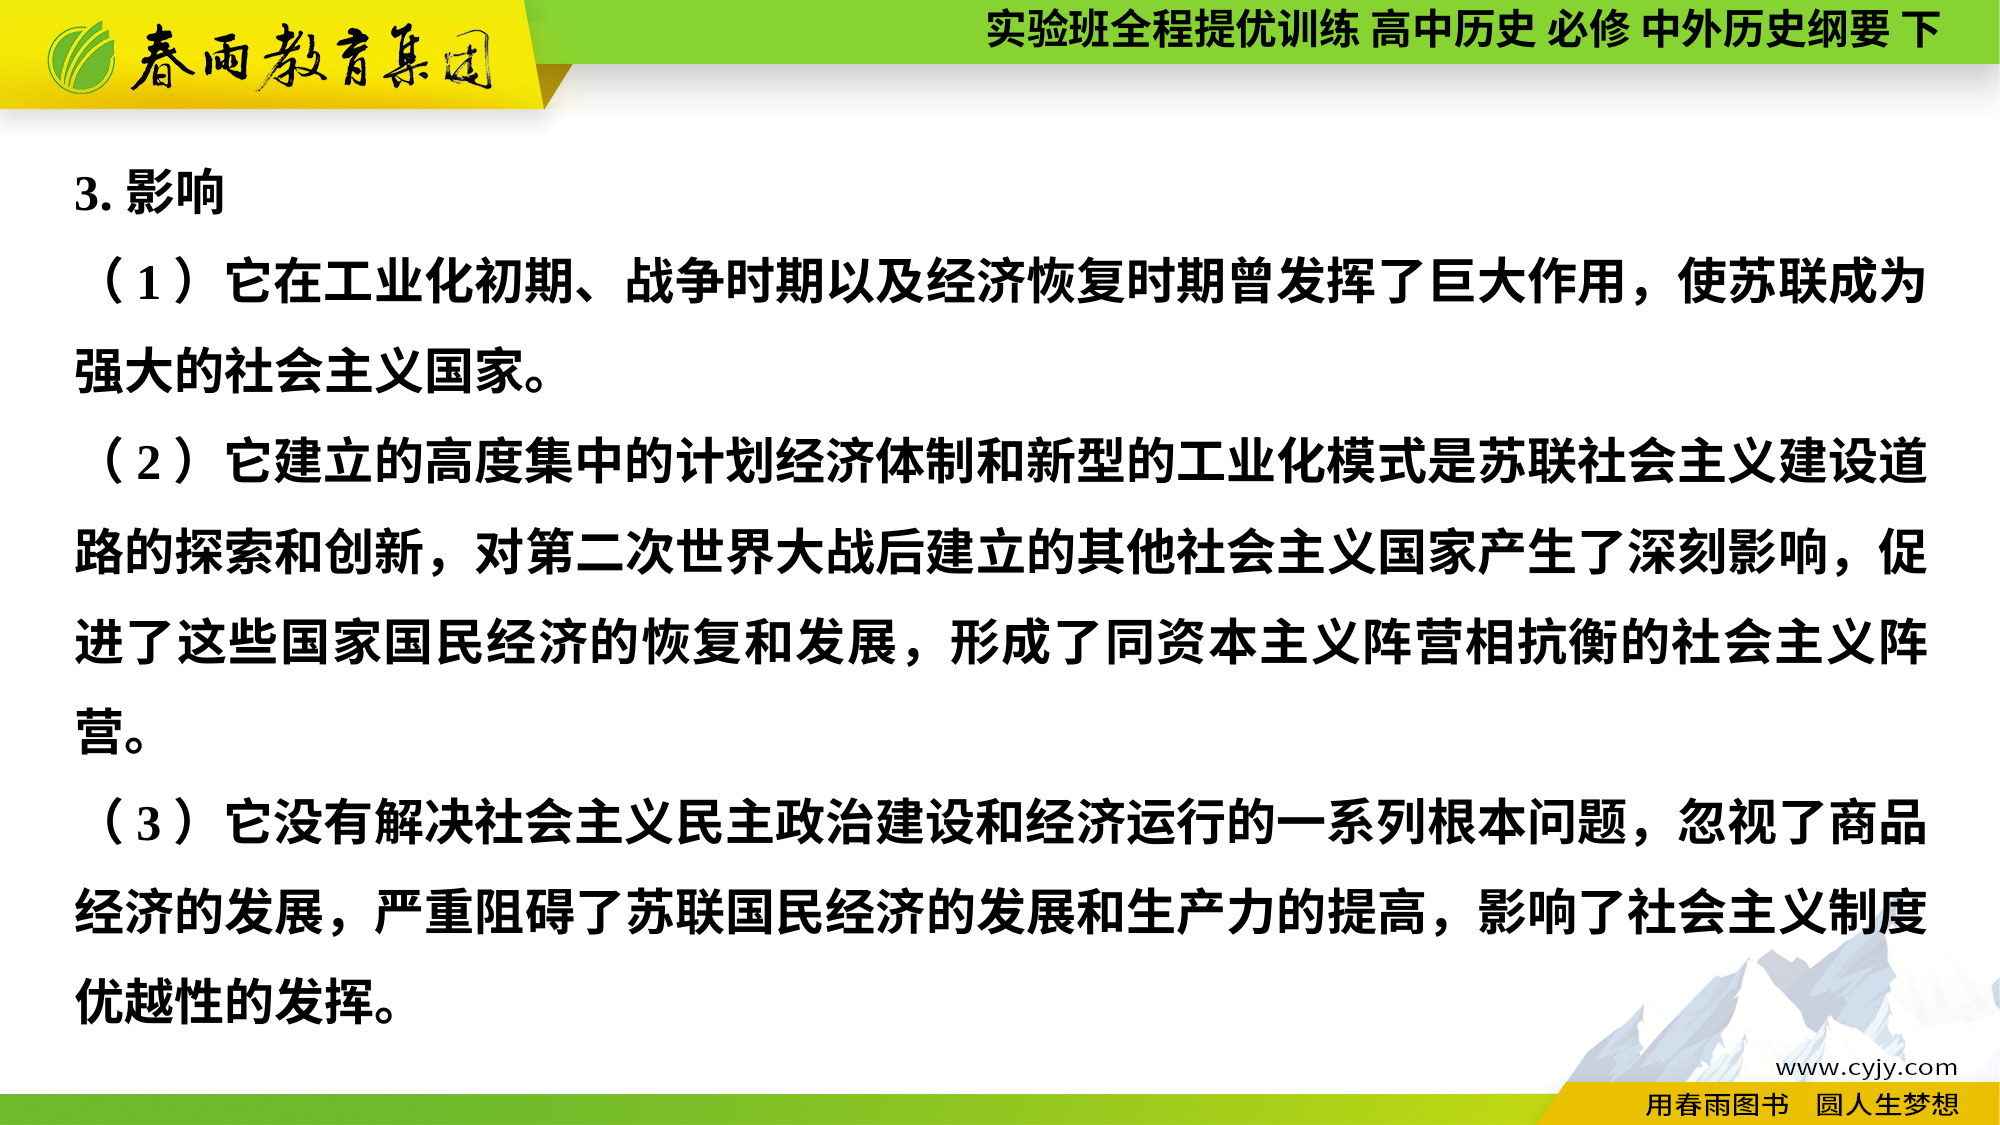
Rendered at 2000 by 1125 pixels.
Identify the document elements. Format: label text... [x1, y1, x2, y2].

picture [0, 0, 2000, 1125]
list 3.影响 （1）它在工业化初期、战争时期以及经济恢复时期曾发挥了巨大作用，使苏联成为强大的社会主义国家。 （2）它建立的高度集中的计划经济体制和新型的工业化模式是苏联社会主义建设道路的探索和创新，对第二次世界大战后建立的其他社会主义国家产生了深刻影响，促进了这些国家国民经济的恢复和发展，形成了同资本主义阵营相抗衡的社会主义阵营。 （3）它没有解决社会主义民主政治建设和经济运行的一系列根本问题，忽视了商品经济的发展，严重阻碍了苏联国民经济的发展和生产力的提高，影响了社会主义制度优越性的发挥。 [59, 122, 1944, 1035]
